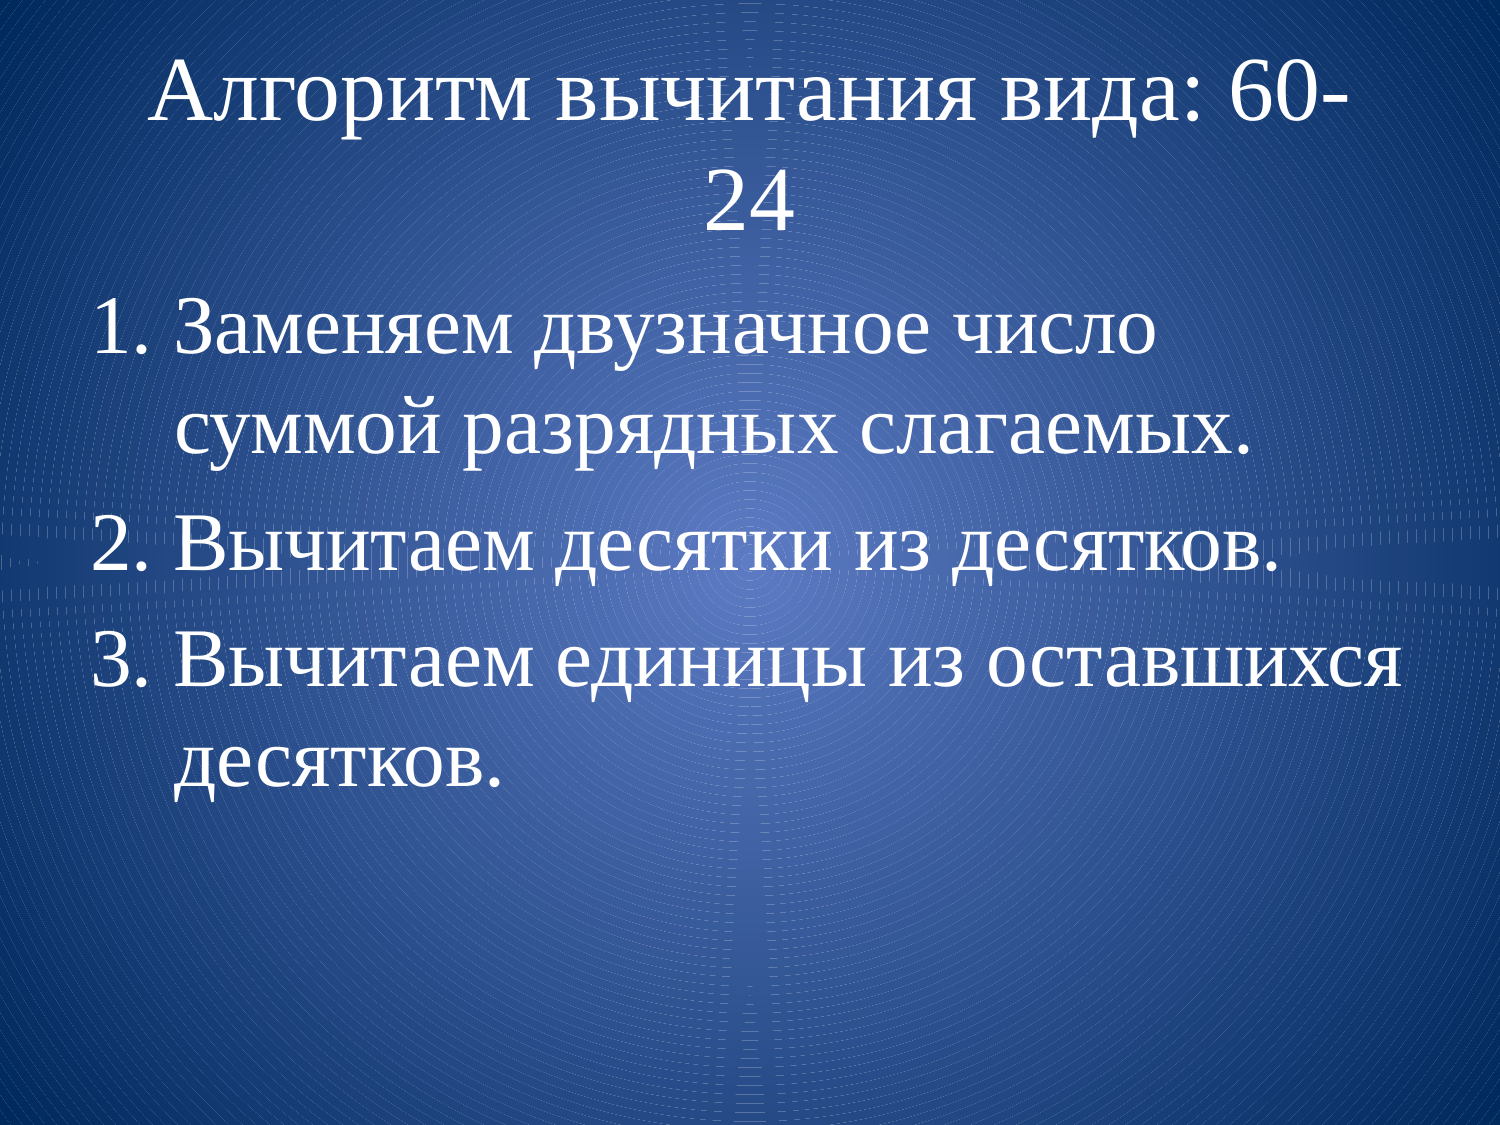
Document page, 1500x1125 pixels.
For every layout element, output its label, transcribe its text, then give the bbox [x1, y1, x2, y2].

title Алгоритм вычитания вида: 60- 24 [75, 45, 1425, 233]
list 1. Заменяем двузначное число суммой разрядных слагаемых. 2. Вычитаем десятки из десятков. 3. Вычитаем единицы из оставшихся десятков. [75, 262, 1425, 1005]
